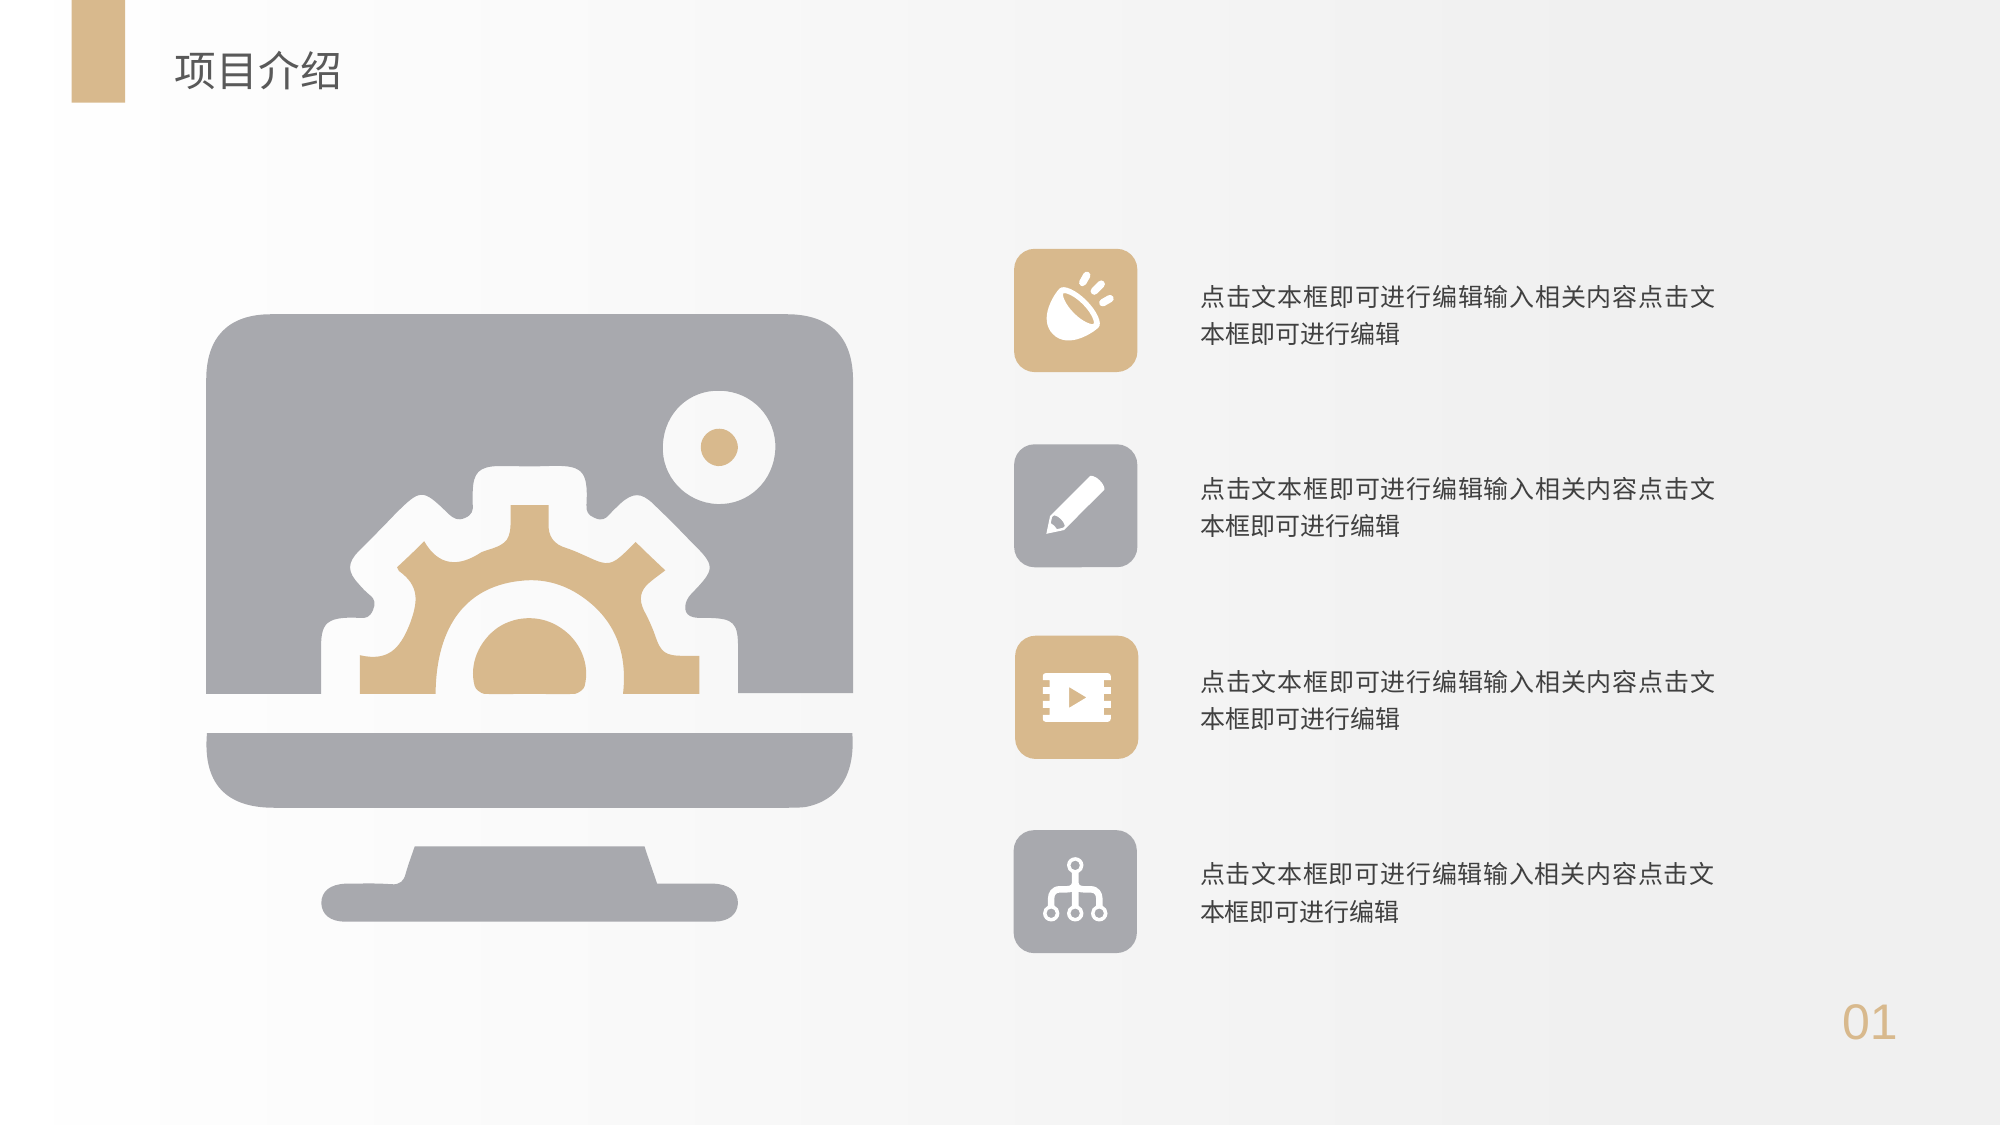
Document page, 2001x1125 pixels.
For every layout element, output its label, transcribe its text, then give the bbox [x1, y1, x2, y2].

text_box 点击文本框即可进行编辑输入相关内容点击文本框即可进行编辑 [1185, 458, 1731, 549]
text_box [1043, 857, 1108, 922]
text_box [1042, 673, 1111, 722]
text_box [71, 0, 126, 104]
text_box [202, 314, 856, 922]
text_box [1014, 248, 1138, 373]
text_box [1079, 271, 1091, 287]
text_box [1013, 830, 1137, 954]
text_box [1046, 287, 1100, 341]
text_box 点击文本框即可进行编辑输入相关内容点击文本框即可进行编辑 [1185, 266, 1731, 356]
text_box 点击文本框即可进行编辑输入相关内容点击文本框即可进行编辑 [1185, 651, 1731, 742]
text_box [1015, 635, 1139, 759]
text_box [1099, 295, 1114, 307]
text_box [1046, 475, 1105, 534]
text_box 项目介绍 [160, 37, 495, 102]
text_box 01 [1814, 982, 1925, 1057]
text_box [1090, 280, 1105, 295]
text_box [1014, 444, 1138, 568]
text_box 点击文本框即可进行编辑输入相关内容点击文本框即可进行编辑 [1185, 843, 1731, 934]
